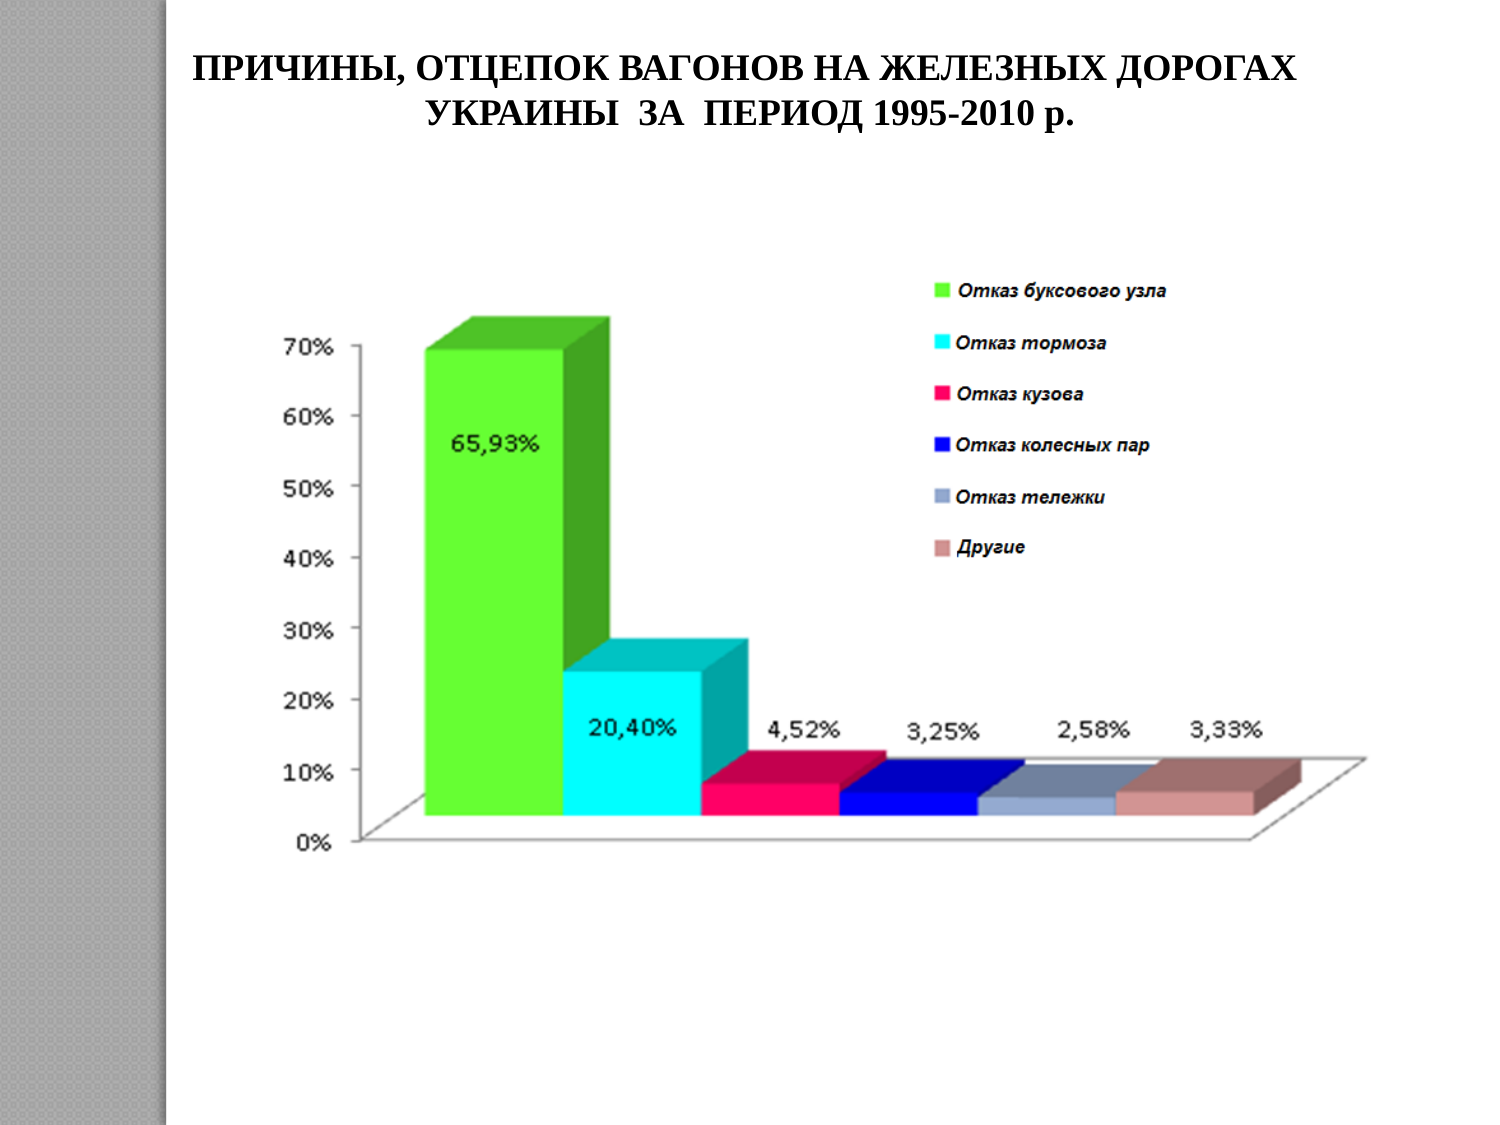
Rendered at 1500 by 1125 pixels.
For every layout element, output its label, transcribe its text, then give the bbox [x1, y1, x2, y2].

text_box ПРИЧИНЫ, ОТЦЕПОК ВАГОНОВ НА ЖЕЛЕЗНЫХ ДОРОГАХ УКРАИНЫ ЗА ПЕРИОД 1995-2010 р. [0, 35, 1500, 141]
picture [208, 222, 1500, 886]
